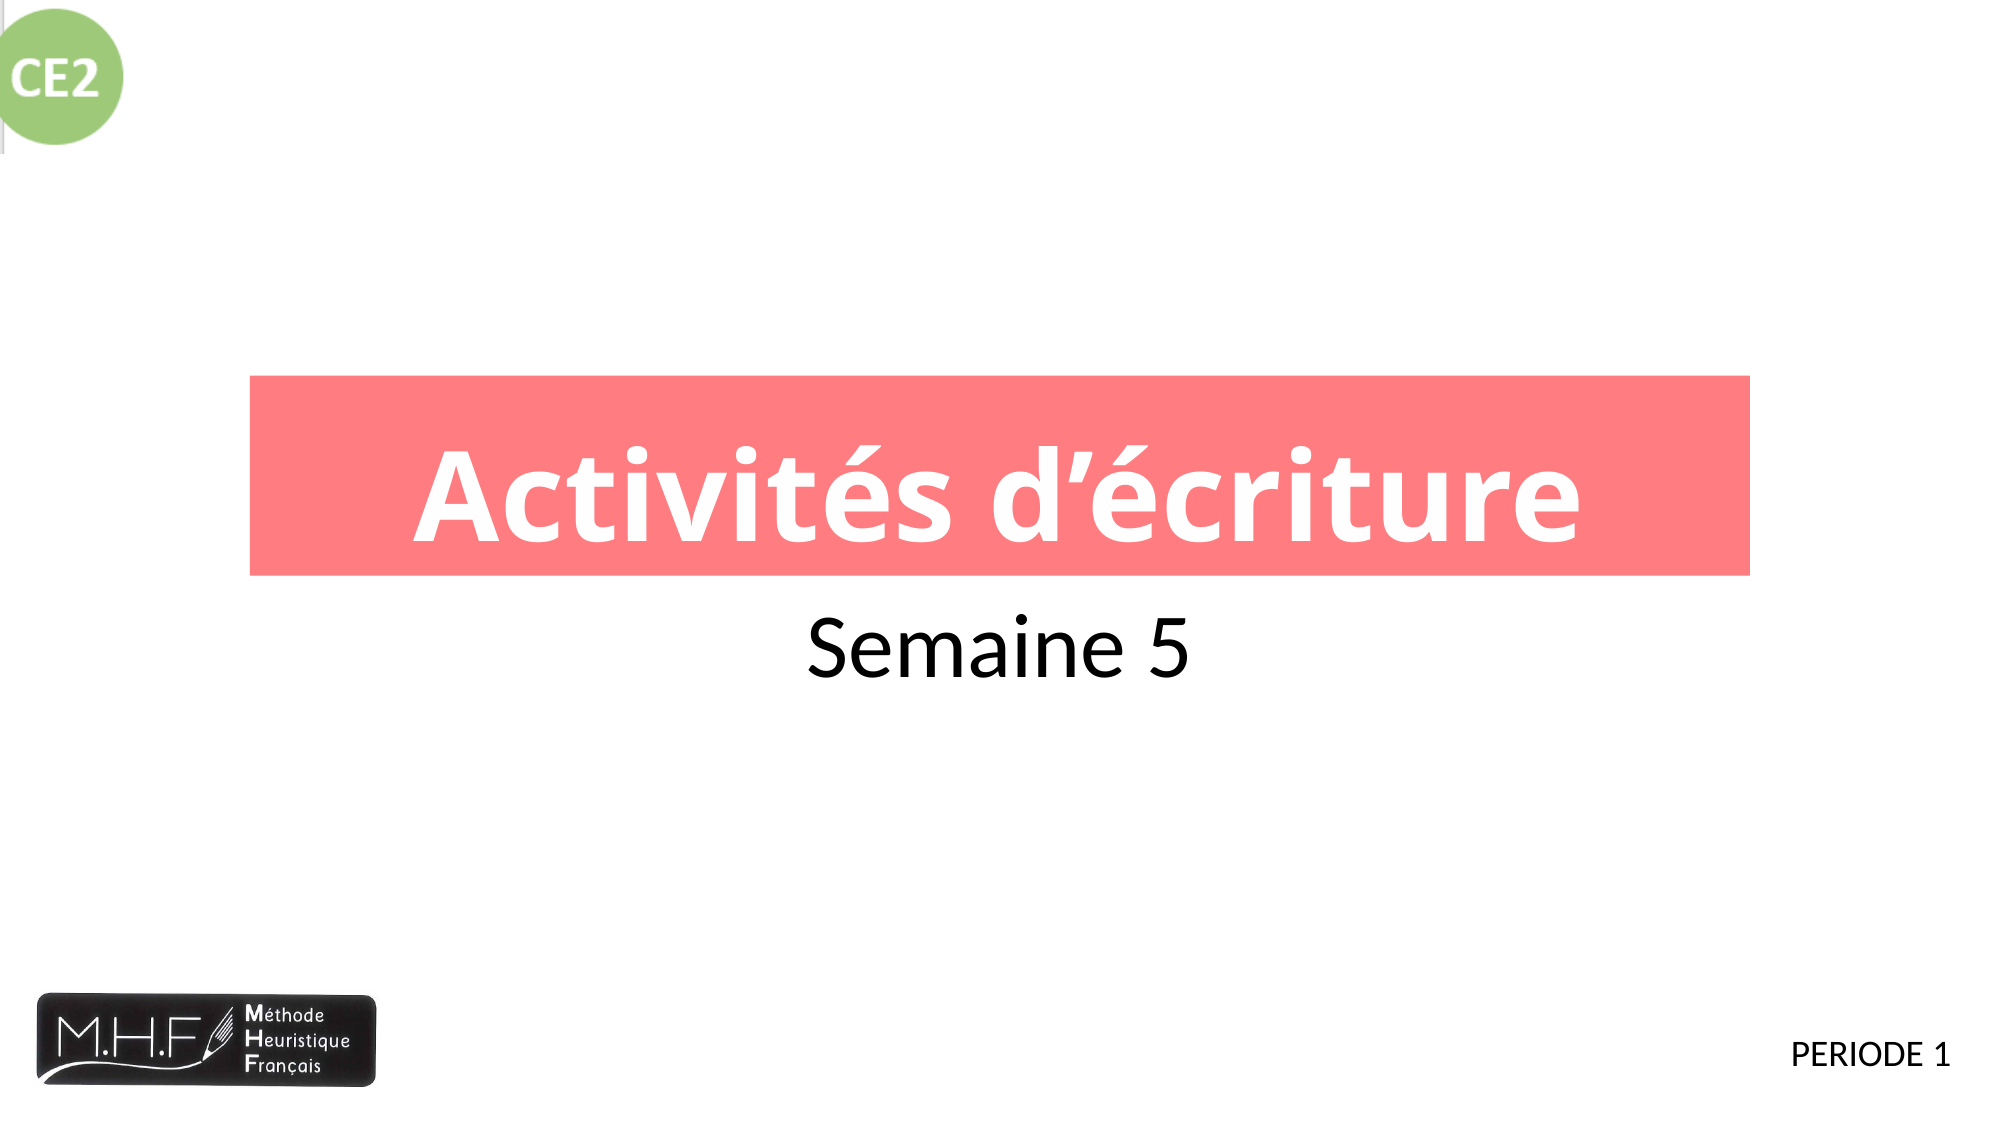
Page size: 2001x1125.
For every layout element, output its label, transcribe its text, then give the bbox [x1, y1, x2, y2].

picture [33, 990, 379, 1089]
subtitle Semaine 5 [249, 590, 1750, 863]
picture [0, 0, 132, 154]
title Activités d’écriture [249, 375, 1750, 576]
text_box PERIODE 1 [1362, 1021, 1967, 1082]
